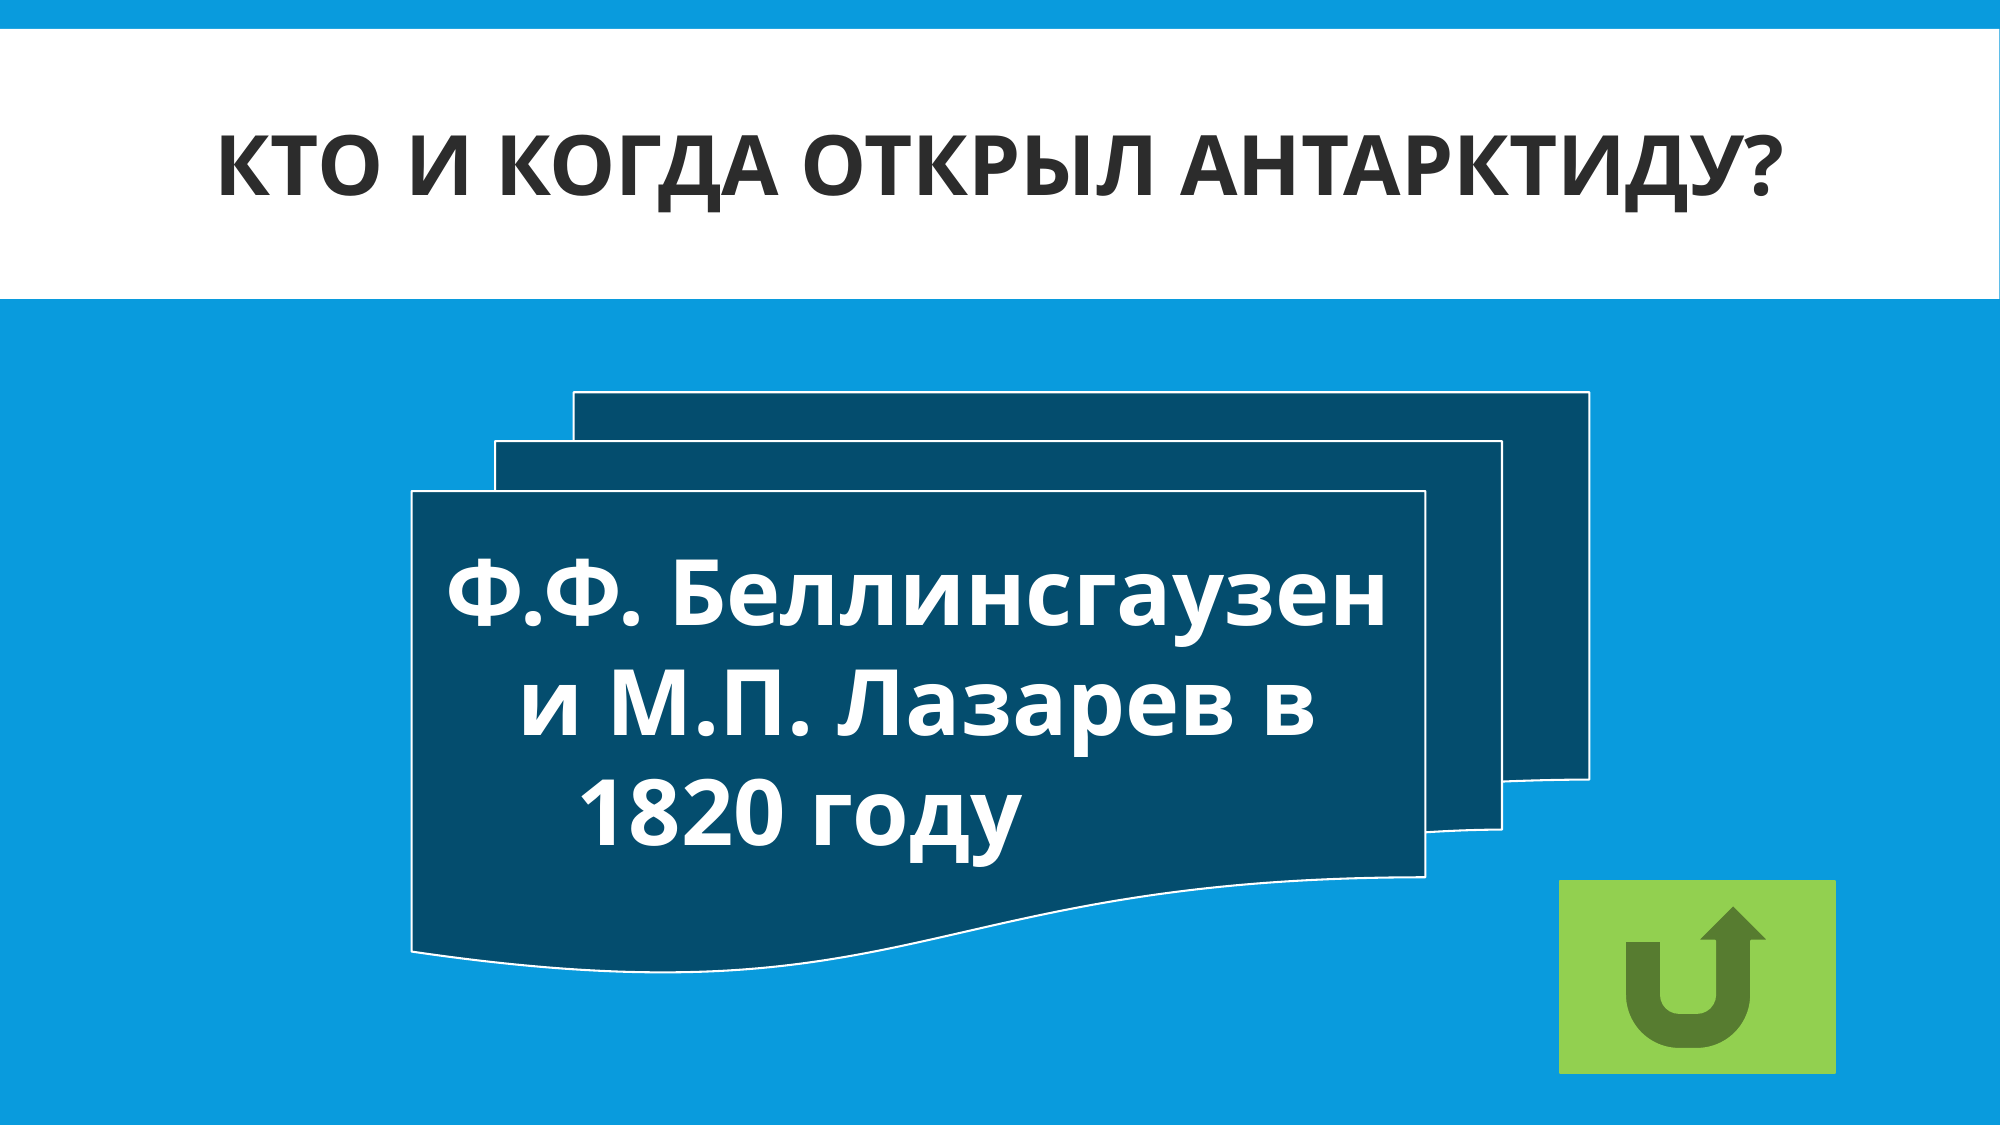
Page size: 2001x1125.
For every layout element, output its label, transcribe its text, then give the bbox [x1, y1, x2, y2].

title Кто и когда открыл Антарктиду? [197, 46, 1803, 295]
text_box [1559, 880, 1836, 1074]
text_box Ф.Ф. Беллинсгаузен и М.П. Лазарев в 1820 году [410, 391, 1591, 974]
